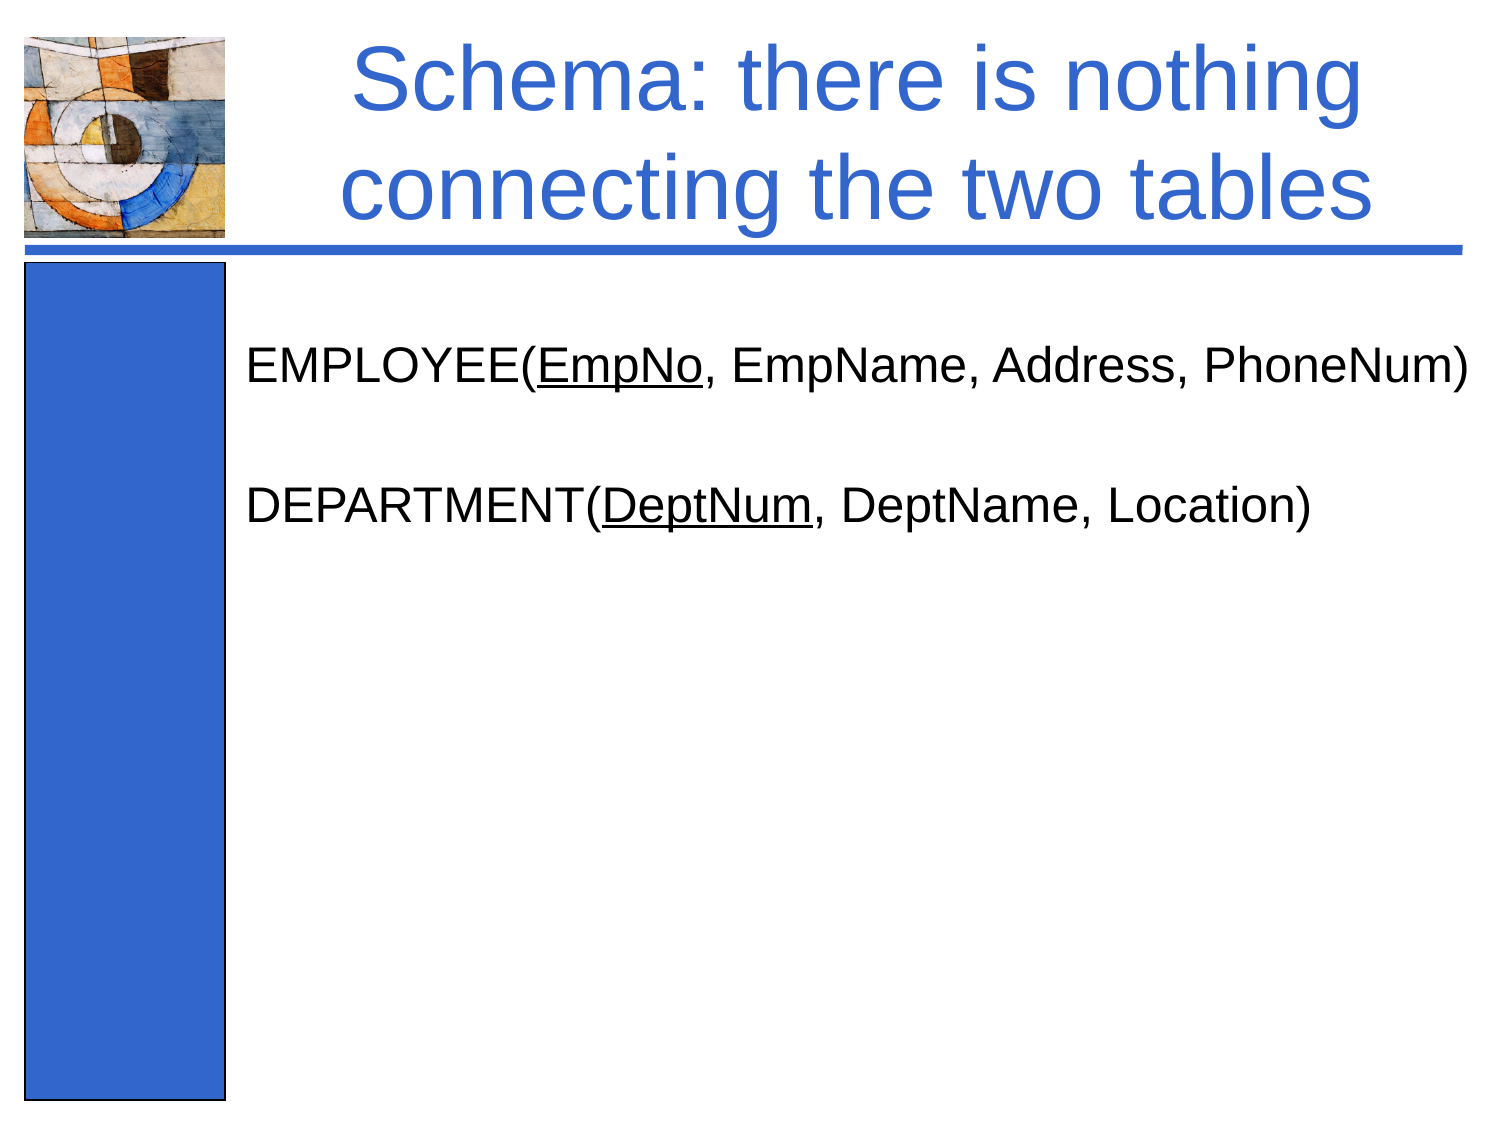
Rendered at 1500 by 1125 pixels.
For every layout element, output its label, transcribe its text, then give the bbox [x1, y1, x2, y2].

title Schema: there is nothing connecting the two tables [232, 34, 1484, 223]
picture [24, 37, 225, 238]
list EMPLOYEE(EmpNo, EmpName, Address, PhoneNum) DEPARTMENT(DeptNum, DeptName, Location) [230, 324, 1500, 513]
